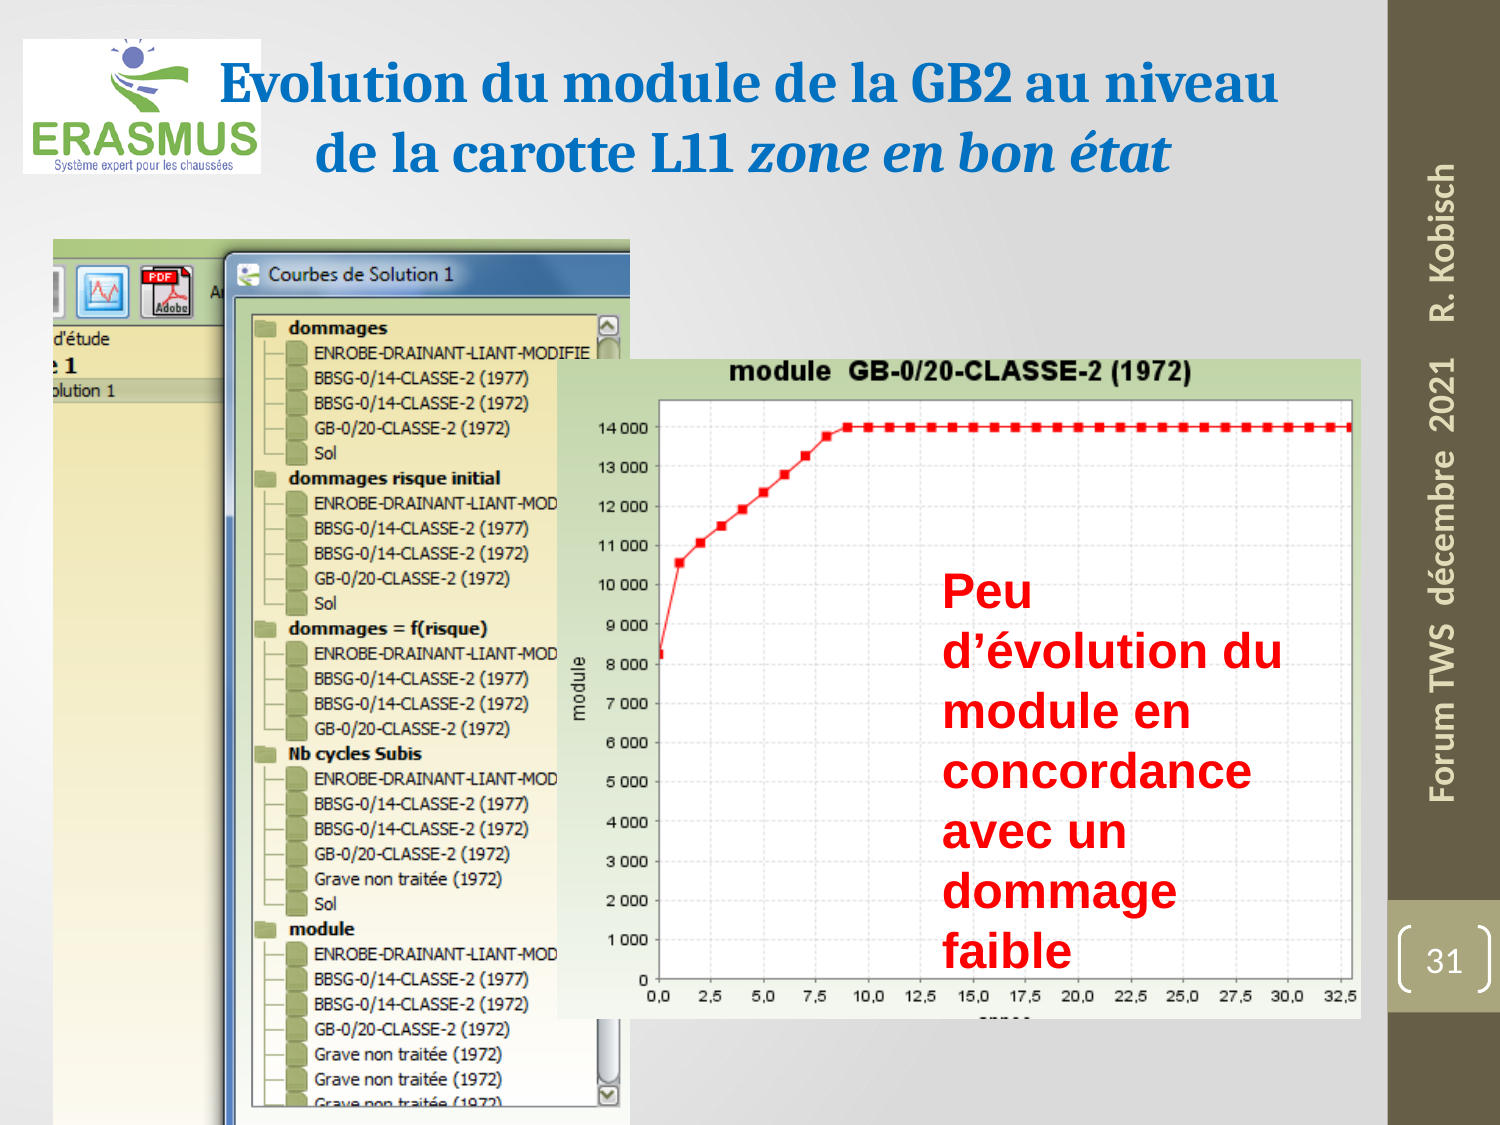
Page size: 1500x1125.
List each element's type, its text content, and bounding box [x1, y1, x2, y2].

footer Forum TWS décembre 2021 R. Kobisch [1408, 78, 1469, 889]
text_box Evolution du module de la GB2 au niveau de la carotte L11 zone en bon état [194, 36, 1306, 191]
slide_number 31 [1397, 924, 1492, 994]
picture [52, 239, 1362, 1125]
picture [23, 38, 262, 175]
